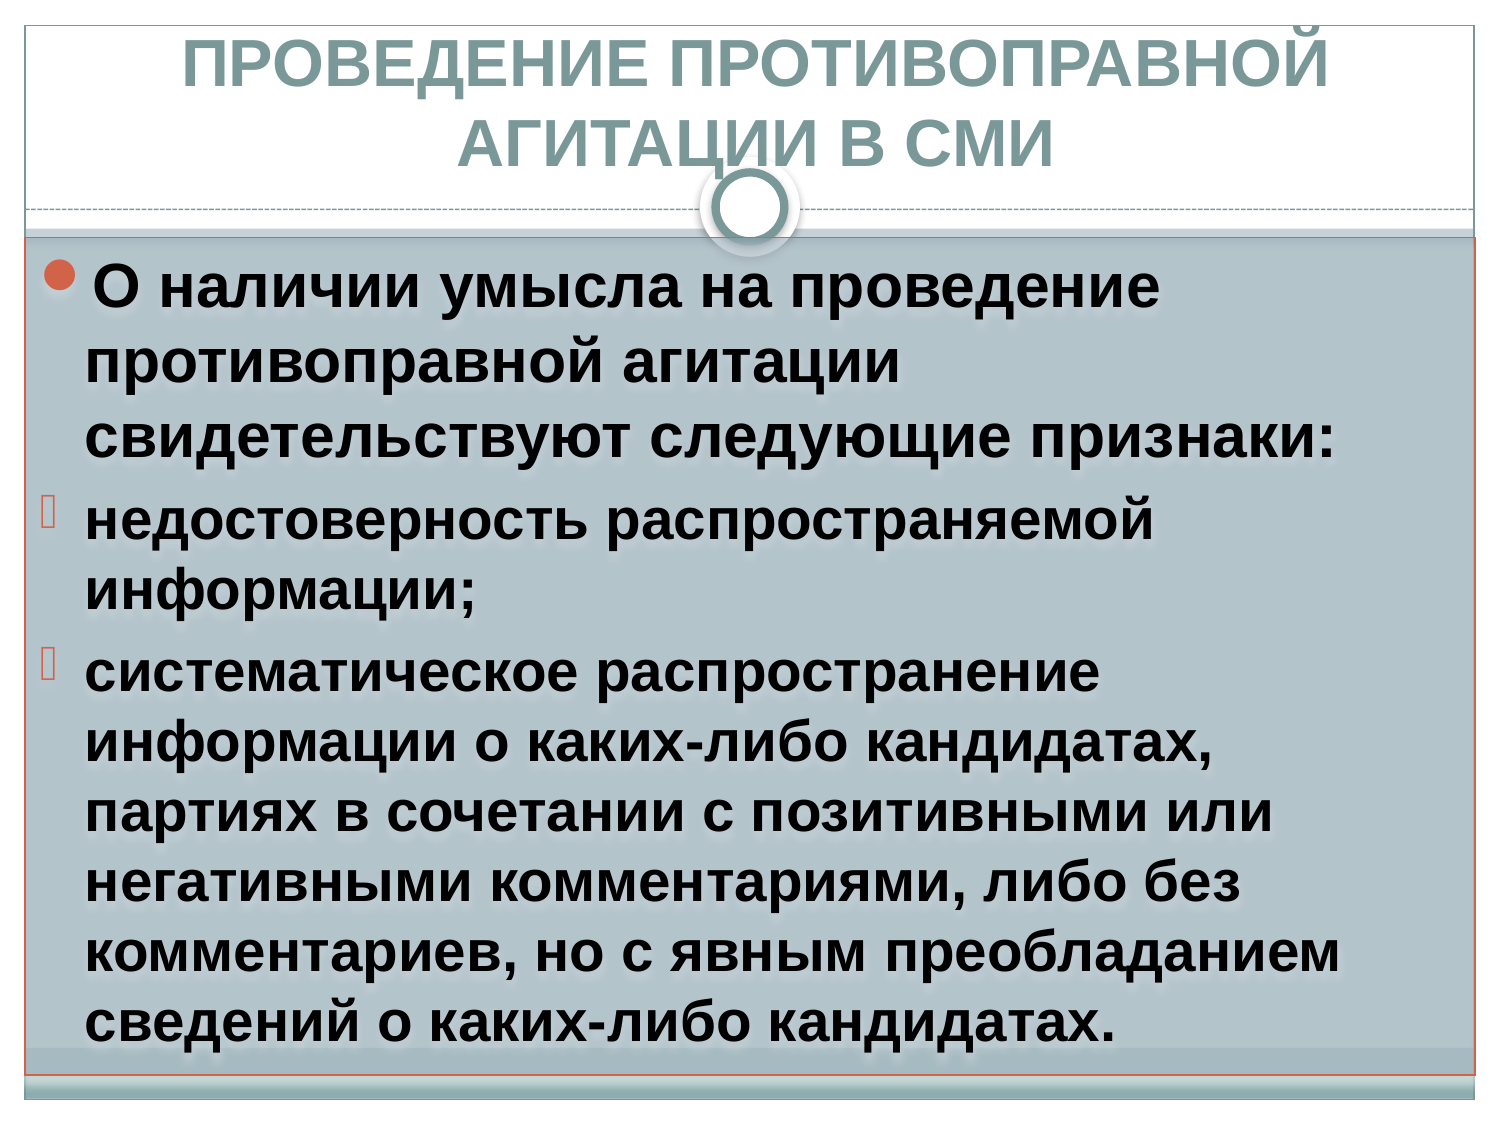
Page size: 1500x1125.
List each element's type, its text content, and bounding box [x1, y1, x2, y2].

title ПРОВЕДЕНИЕ ПРОТИВОПРАВНОЙ АГИТАЦИИ В СМИ [49, 112, 1463, 188]
list О наличии умысла на проведение противоправной агитации свидетельствуют следующие признаки: недостоверность распространяемой информации; систематическое распространение информации о каких-либо кандидатах, партиях в сочетании с позитивными или негативными комментариями, либо без комментариев, но с явным преобладанием сведений о каких-либо кандидатах. [24, 237, 1476, 1076]
